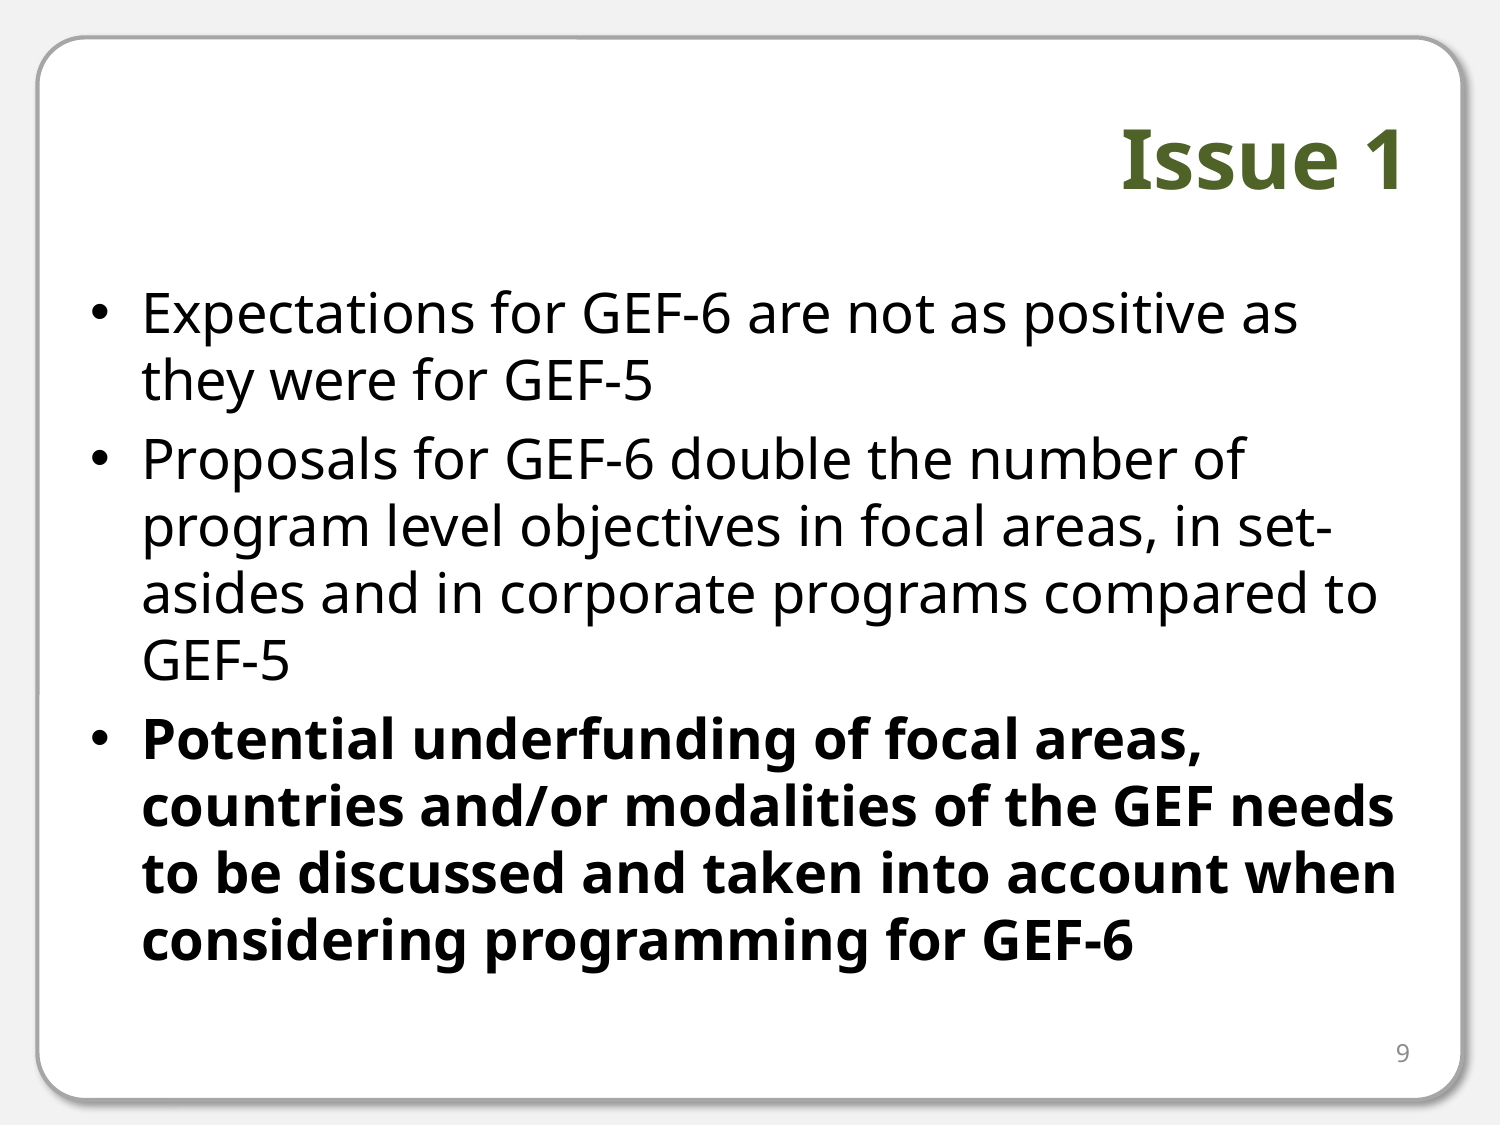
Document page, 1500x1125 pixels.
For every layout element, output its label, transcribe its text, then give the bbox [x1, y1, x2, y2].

title Issue 1 [75, 62, 1425, 250]
slide_number 9 [1074, 1025, 1425, 1085]
list Expectations for GEF-6 are not as positive as they were for GEF-5 Proposals for GEF-6 double the number of program level objectives in focal areas, in set-asides and in corporate programs compared to GEF-5 Potential underfunding of focal areas, countries and/or modalities of the GEF needs to be discussed and taken into account when considering programming for GEF-6 [75, 270, 1425, 1013]
